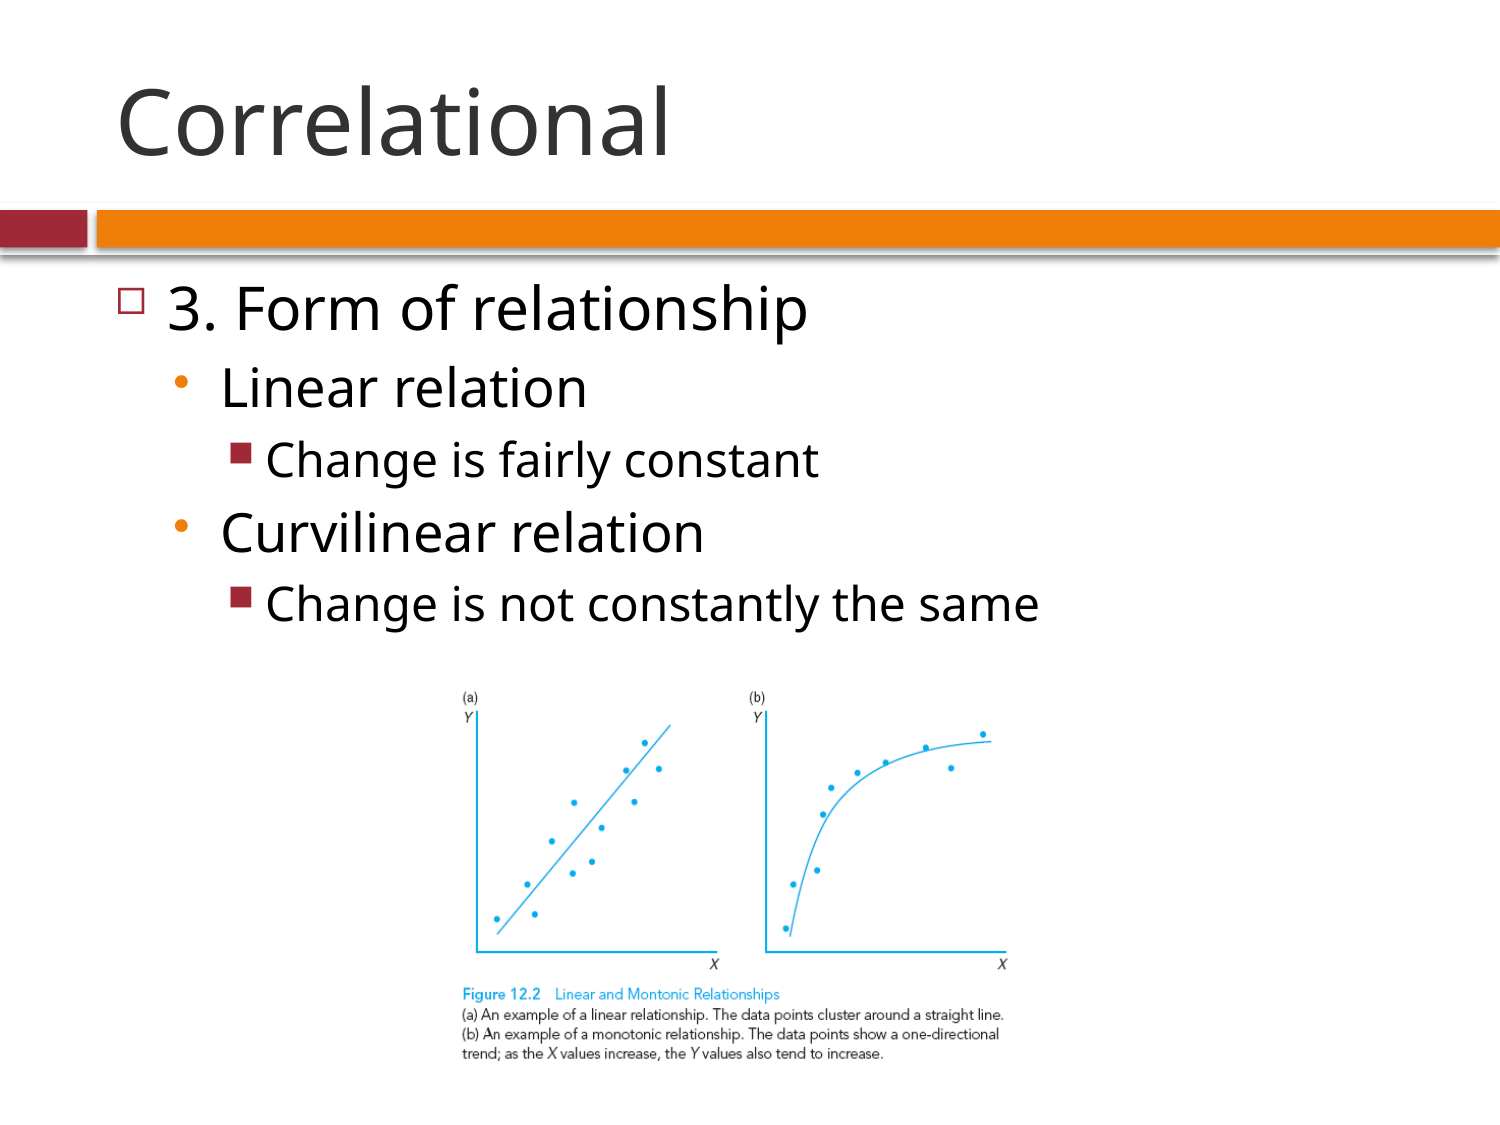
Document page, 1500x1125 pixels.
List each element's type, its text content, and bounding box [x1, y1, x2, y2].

list 3. Form of relationship Linear relation Change is fairly constant Curvilinear relation Change is not constantly the same [100, 262, 1438, 1000]
picture [424, 672, 1038, 1076]
title Correlational [100, 37, 1438, 200]
